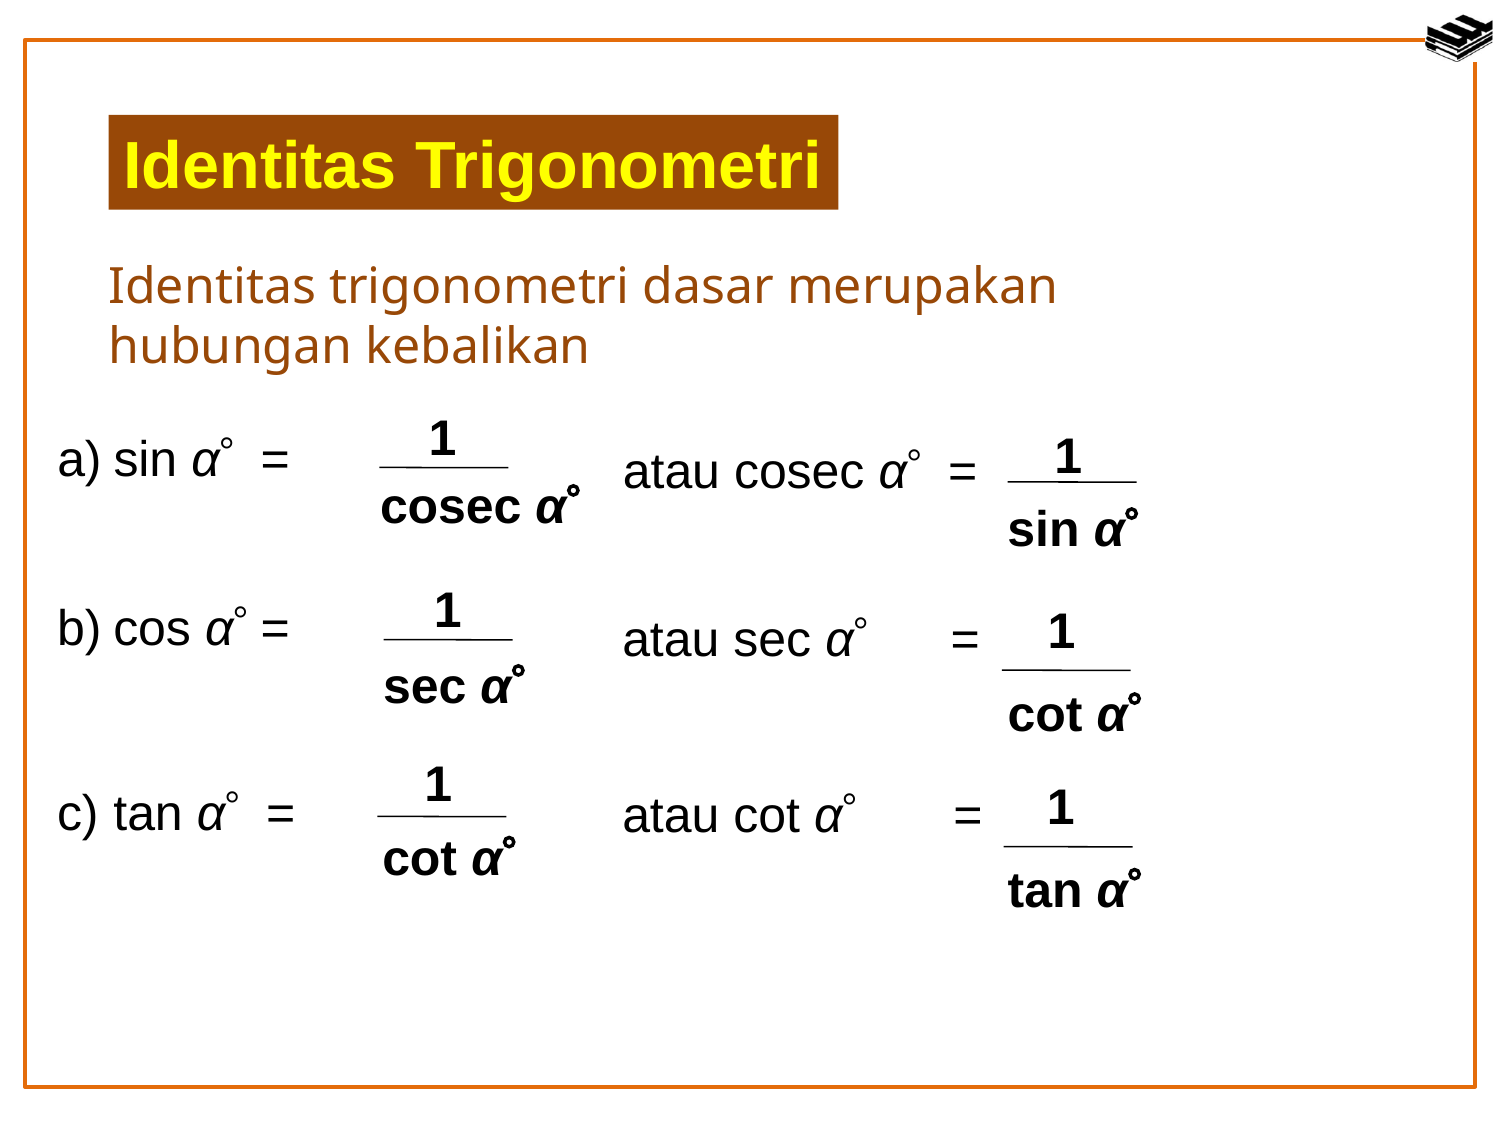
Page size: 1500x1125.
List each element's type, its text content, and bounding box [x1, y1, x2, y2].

text_box Identitas trigonometri dasar merupakan hubungan kebalikan [93, 245, 1325, 381]
picture [1425, 11, 1493, 62]
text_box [93, 570, 1161, 743]
text_box Identitas Trigonometri [108, 114, 839, 210]
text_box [93, 398, 1158, 566]
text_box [93, 743, 1161, 926]
